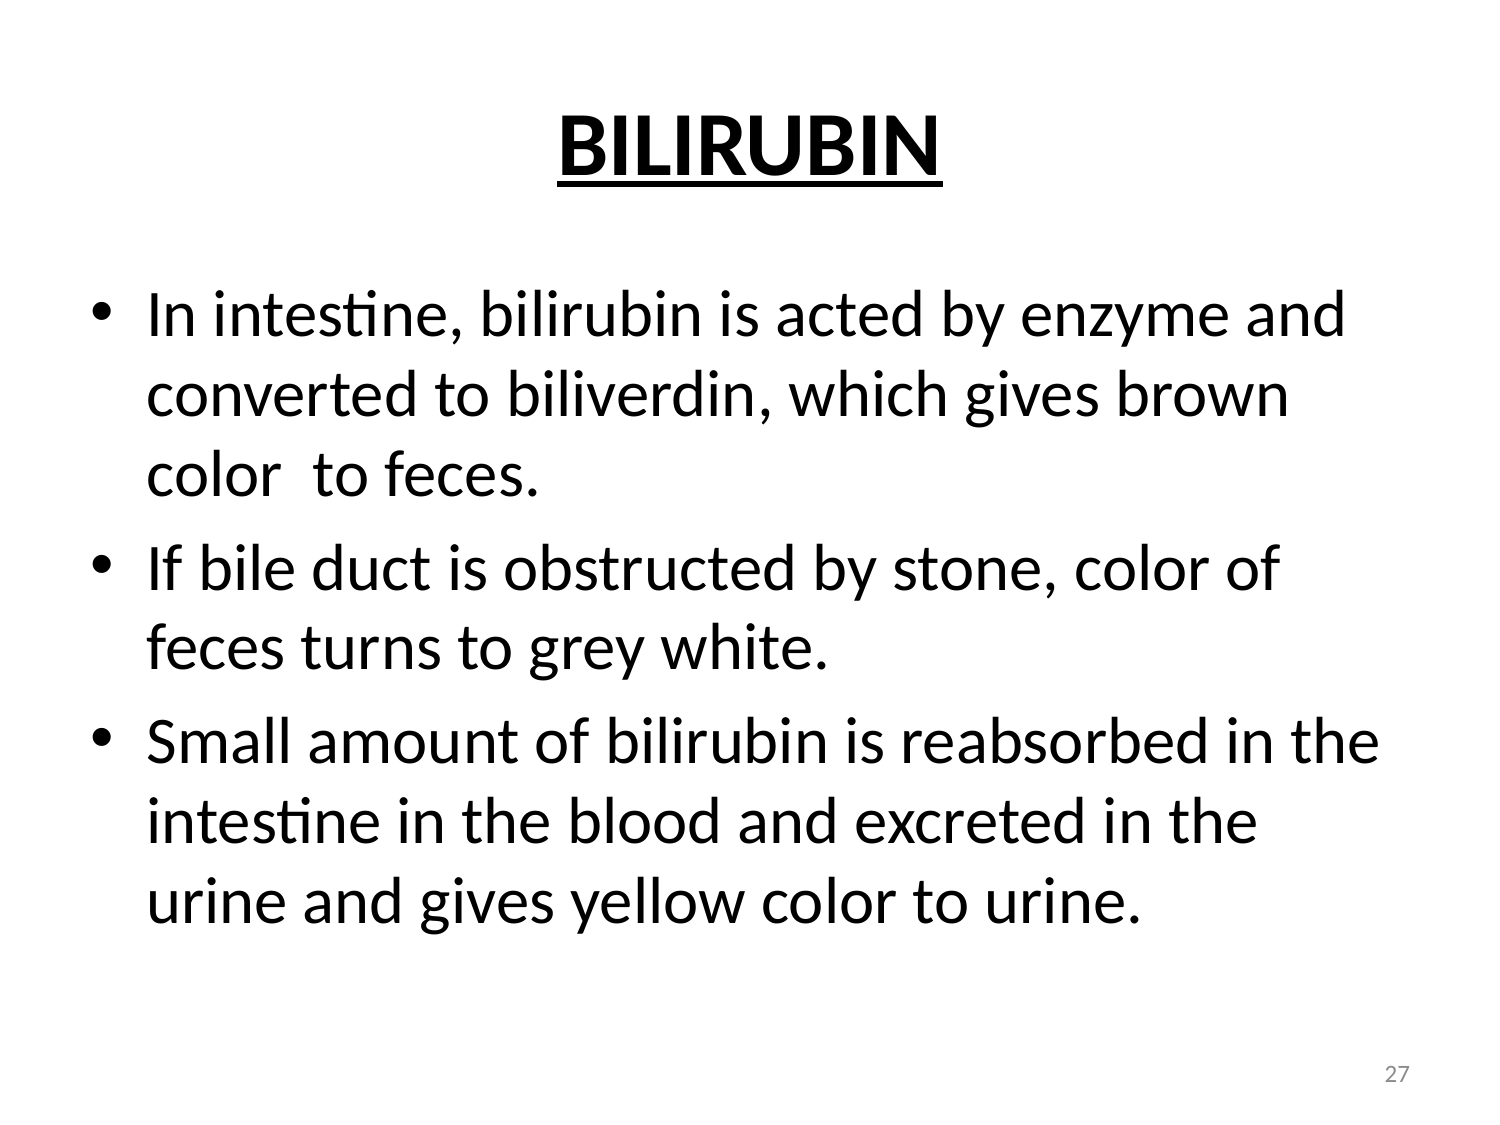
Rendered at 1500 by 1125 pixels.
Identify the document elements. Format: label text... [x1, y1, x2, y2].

list In intestine, bilirubin is acted by enzyme and converted to biliverdin, which gives brown color to feces. If bile duct is obstructed by stone, color of feces turns to grey white. Small amount of bilirubin is reabsorbed in the intestine in the blood and excreted in the urine and gives yellow color to urine. [75, 262, 1425, 1005]
slide_number 27 [1074, 1042, 1425, 1103]
title BILIRUBIN [75, 45, 1425, 233]
